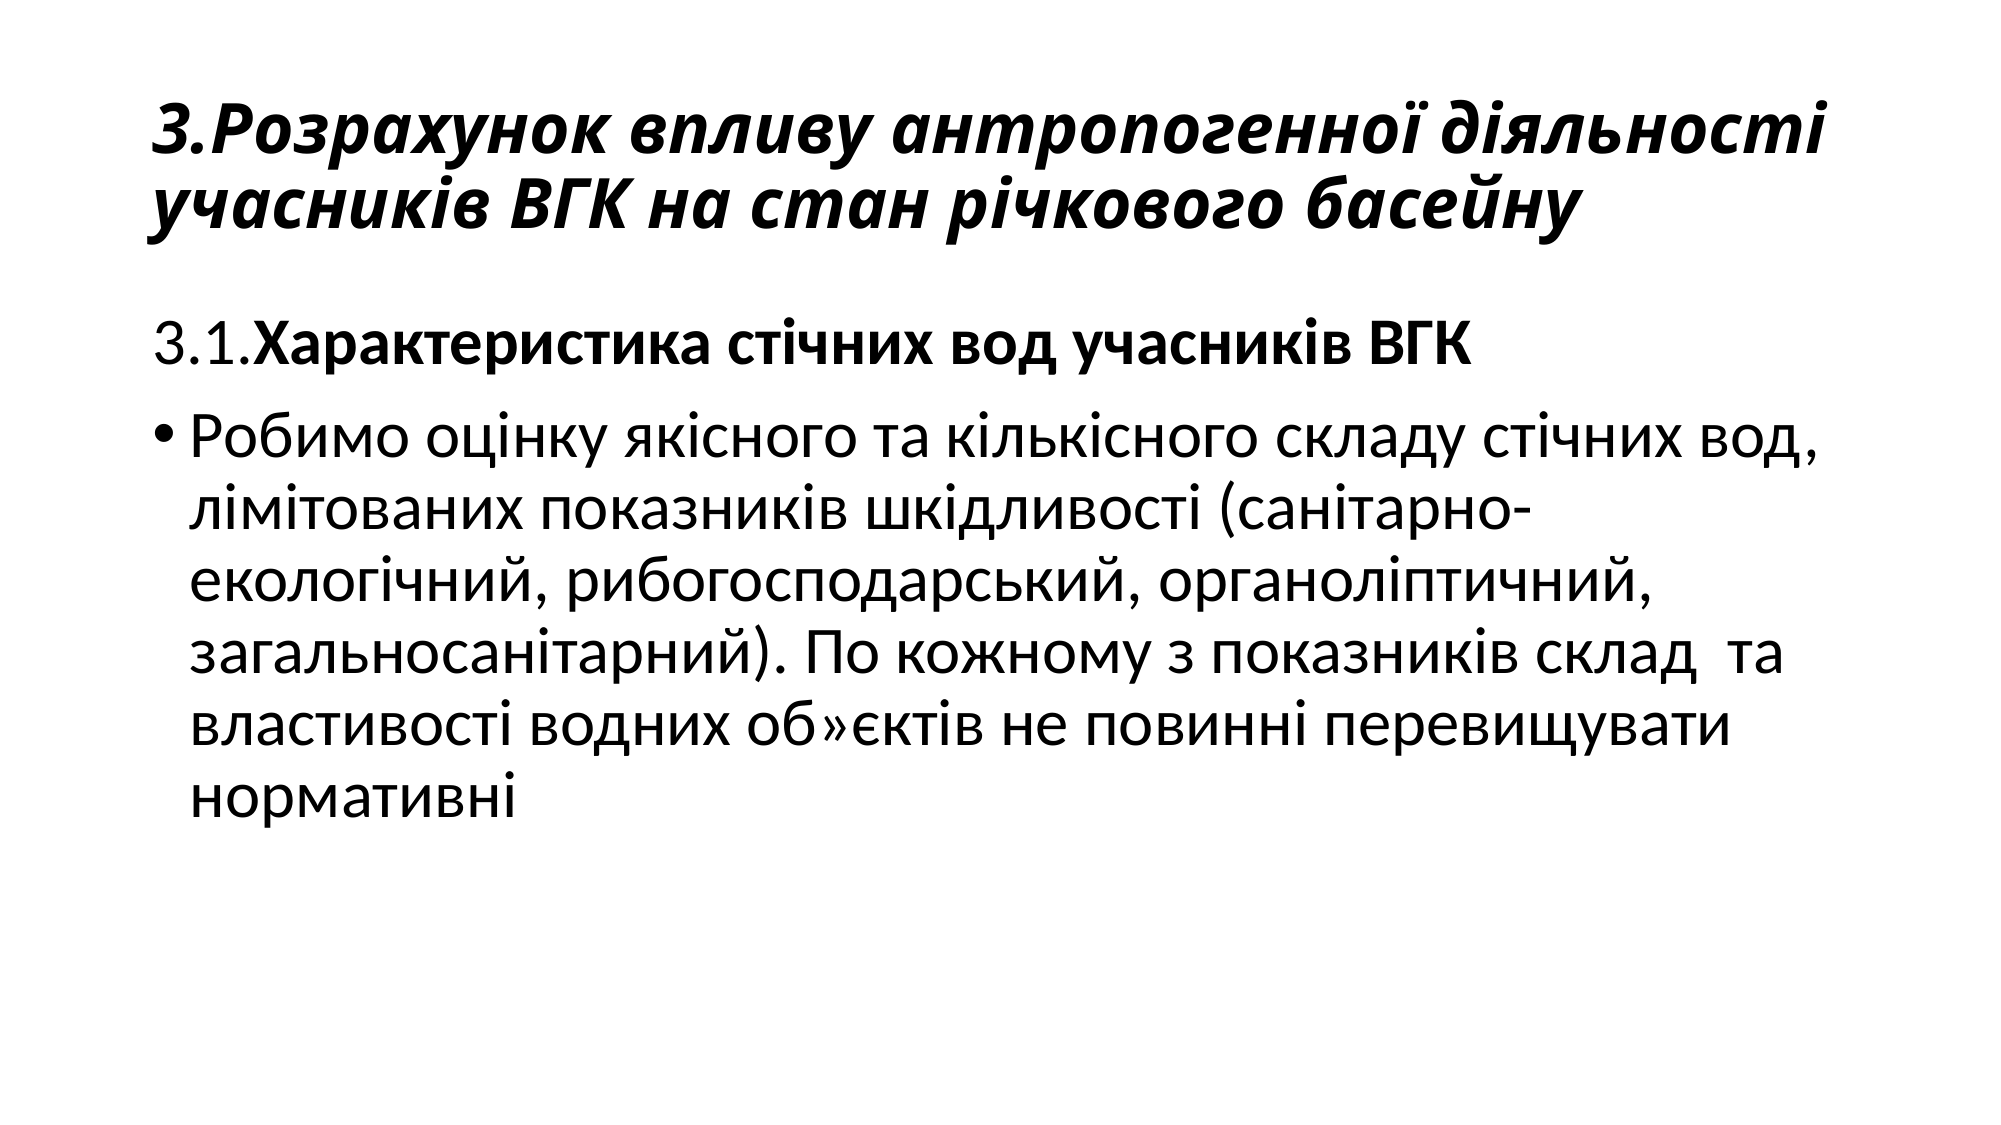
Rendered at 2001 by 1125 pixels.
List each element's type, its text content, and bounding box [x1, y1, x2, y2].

list 3.1.Характеристика стічних вод учасників ВГК Робимо оцінку якісного та кількісного складу стічних вод, лімітованих показників шкідливості (санітарно-екологічний, рибогосподарський, органоліптичний, загальносанітарний). По кожному з показників склад та властивості водних об»єктів не повинні перевищувати нормативні [137, 299, 1863, 1014]
title 3.Розрахунок впливу антропогенної діяльності учасників ВГК на стан річкового басейну [137, 59, 1863, 278]
